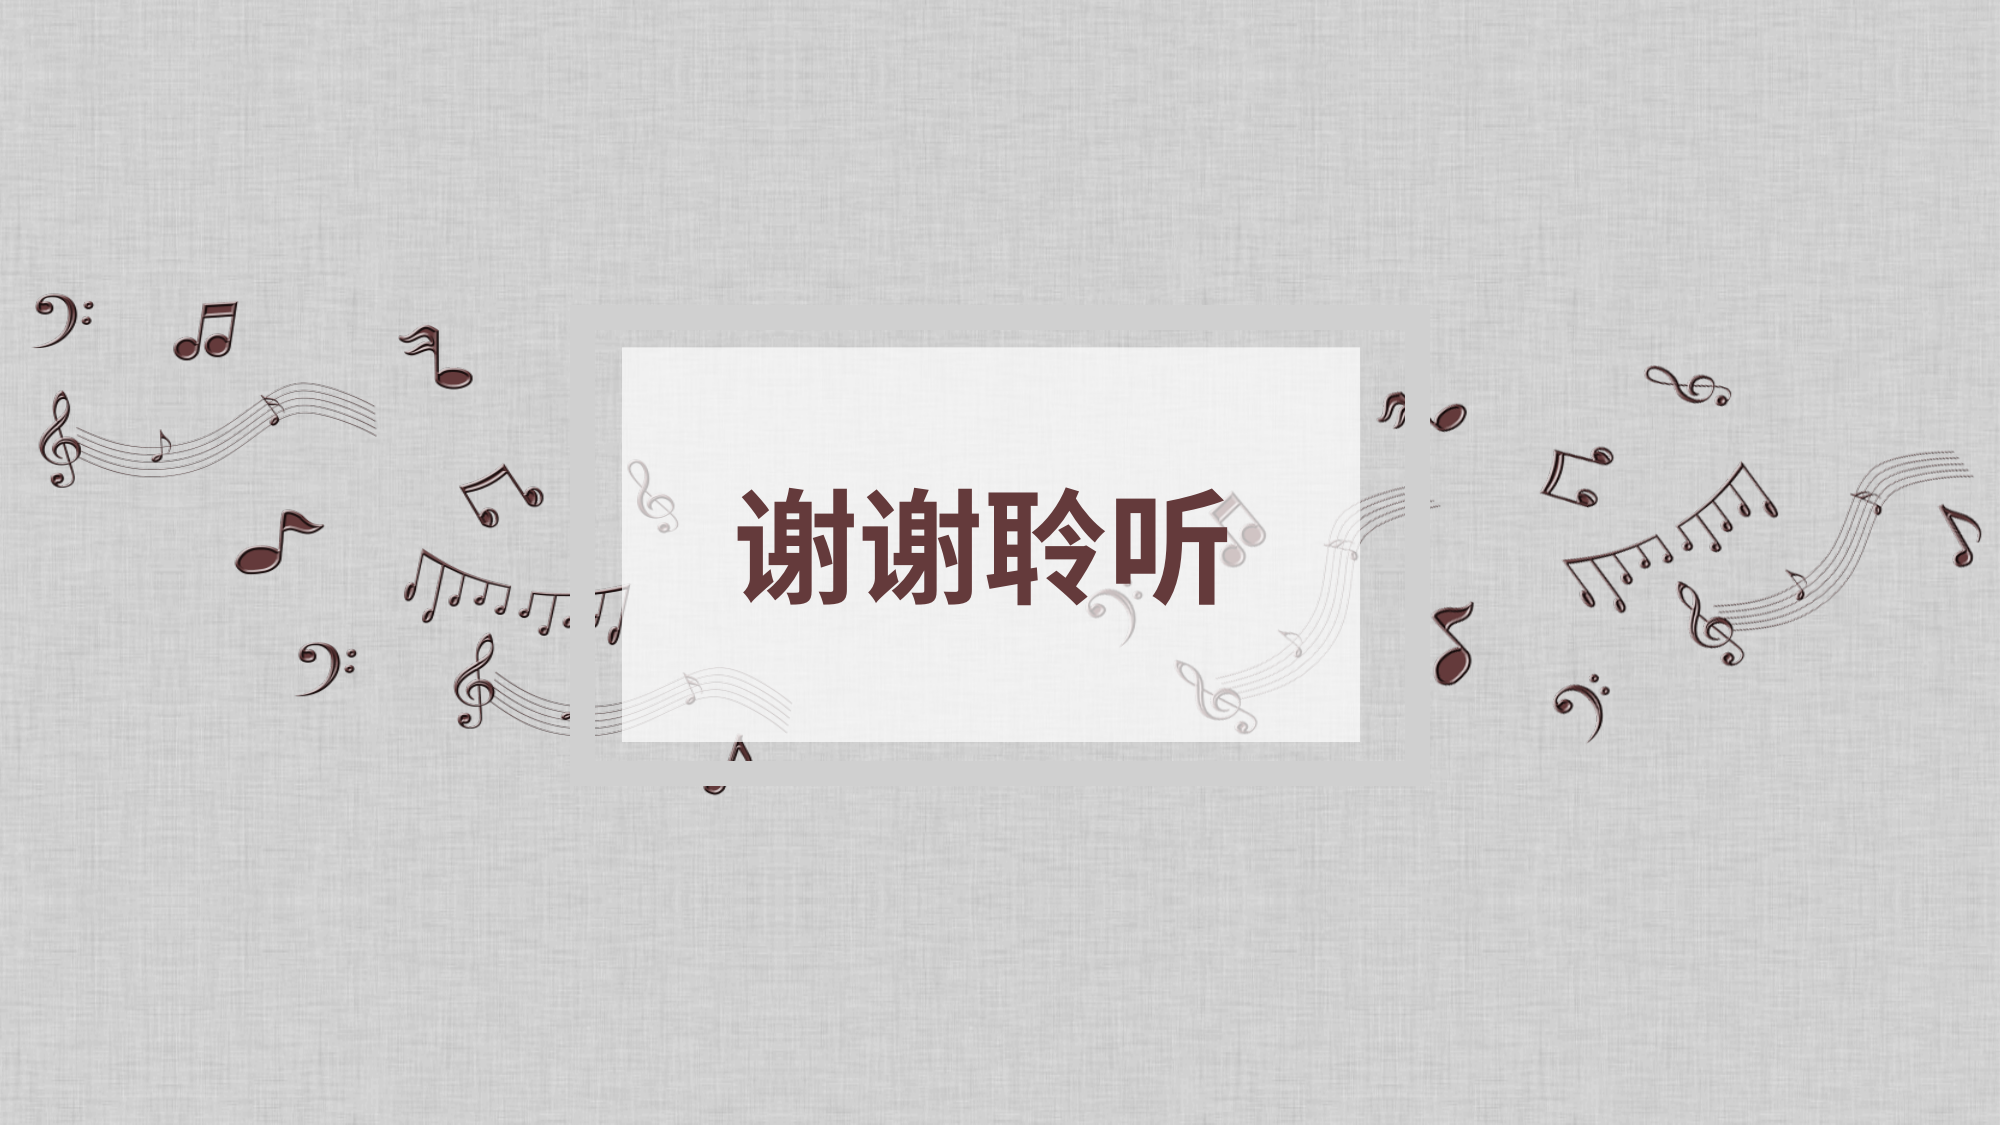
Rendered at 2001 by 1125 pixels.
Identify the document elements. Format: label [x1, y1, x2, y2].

picture [0, 0, 2001, 1125]
text_box [582, 317, 1418, 774]
